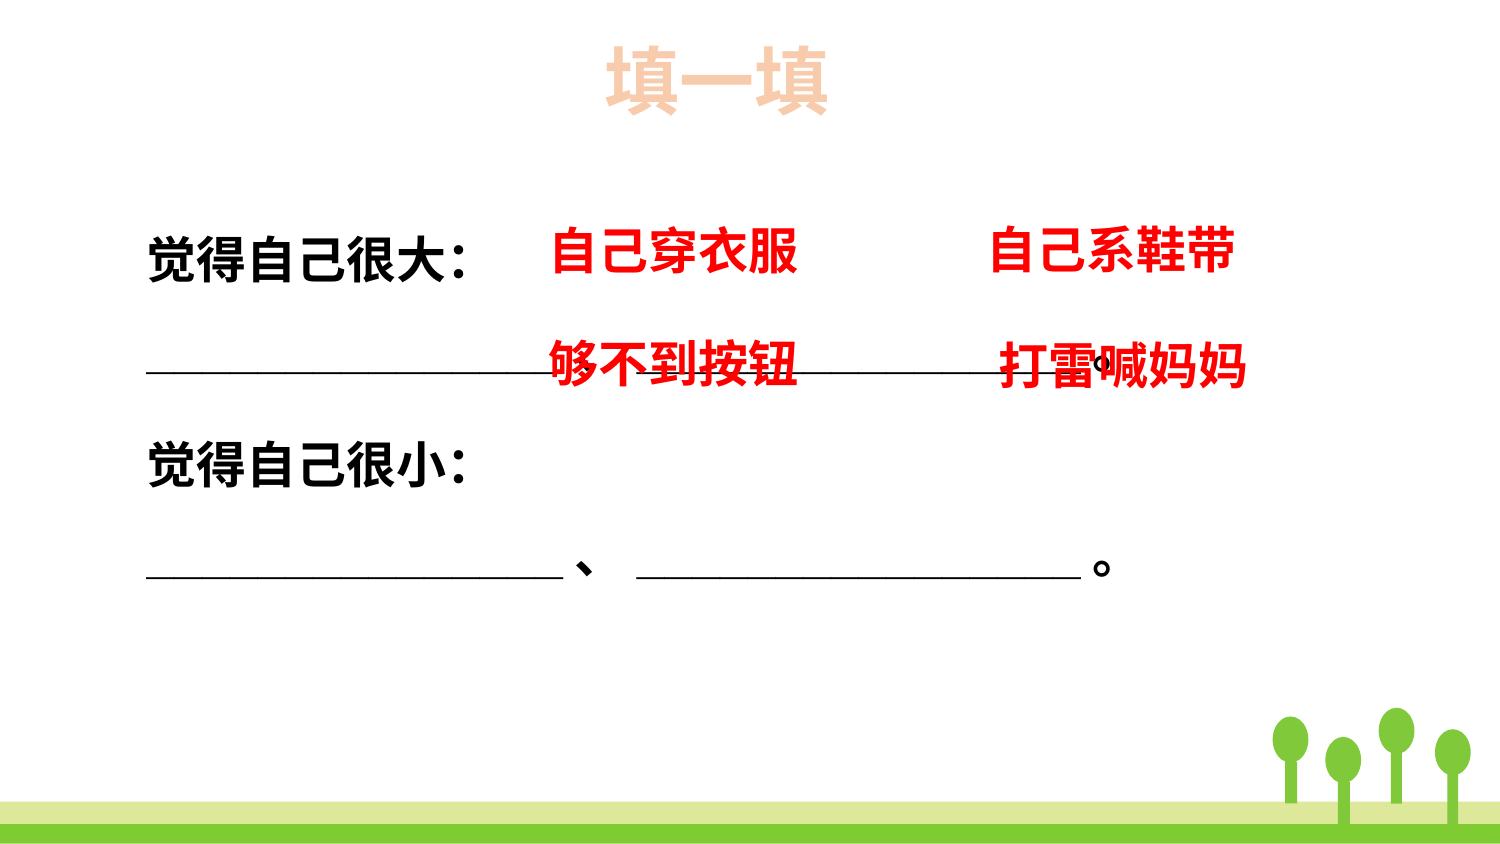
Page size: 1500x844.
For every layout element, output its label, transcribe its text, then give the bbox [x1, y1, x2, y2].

text_box 填一填 [592, 29, 841, 131]
text_box 觉得自己很大：_______________、________________。 觉得自己很小：_______________、________________。 [135, 192, 1435, 590]
text_box 打雷喊妈妈 [987, 310, 1296, 400]
text_box 自己系鞋带 [975, 194, 1283, 284]
text_box 够不到按钮 [536, 309, 853, 399]
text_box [0, 707, 1500, 844]
text_box 自己穿衣服 [536, 195, 853, 285]
